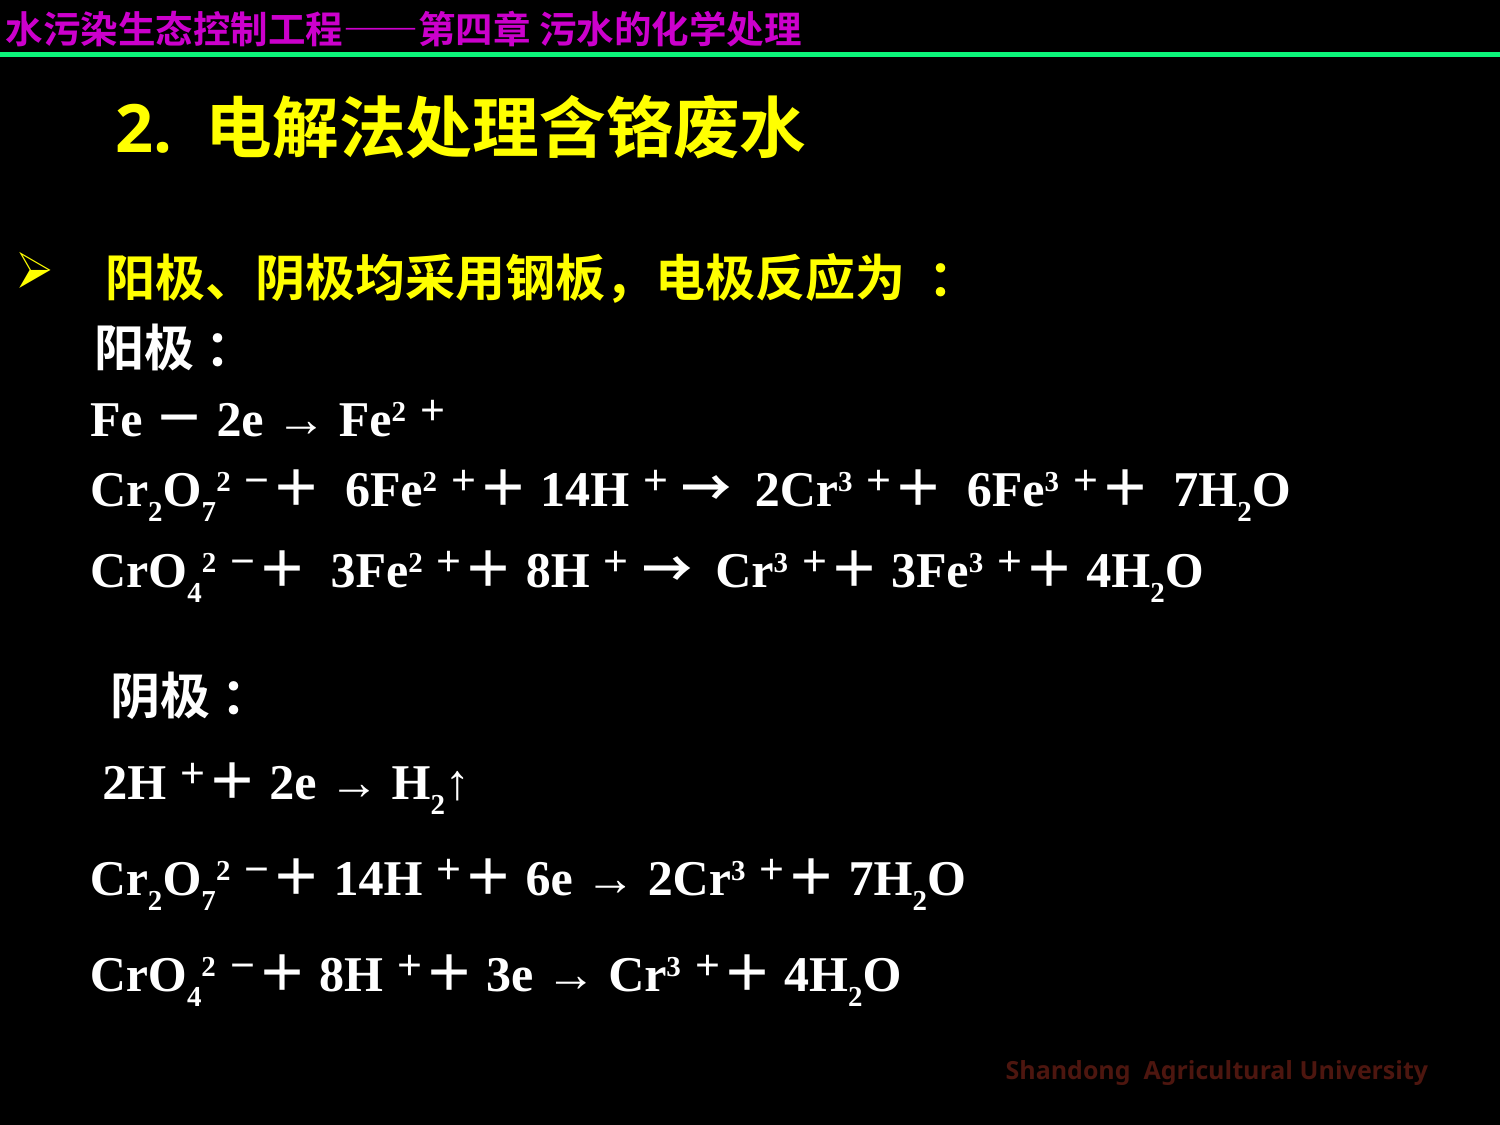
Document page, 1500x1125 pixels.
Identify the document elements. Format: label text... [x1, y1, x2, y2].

list 阳极、阴极均采用钢板，电极反应为 ： 阳极 ： Fe－2e → Fe2＋ Cr2O72－＋ 6Fe2＋＋14H＋ → 2Cr3＋＋ 6Fe3＋＋ 7H2O CrO42－＋ 3Fe2＋＋8H＋ → Cr3＋＋3Fe3＋＋4H2O [0, 148, 1477, 835]
text_box 阴极 ： 2H＋＋2e → H2↑ Cr2O72－＋14H＋＋6e → 2Cr3＋＋7H2O CrO42－＋8H＋＋3e → Cr3＋＋4H2O [50, 657, 1500, 1105]
title 2. 电解法处理含铬废水 [100, 78, 1376, 175]
